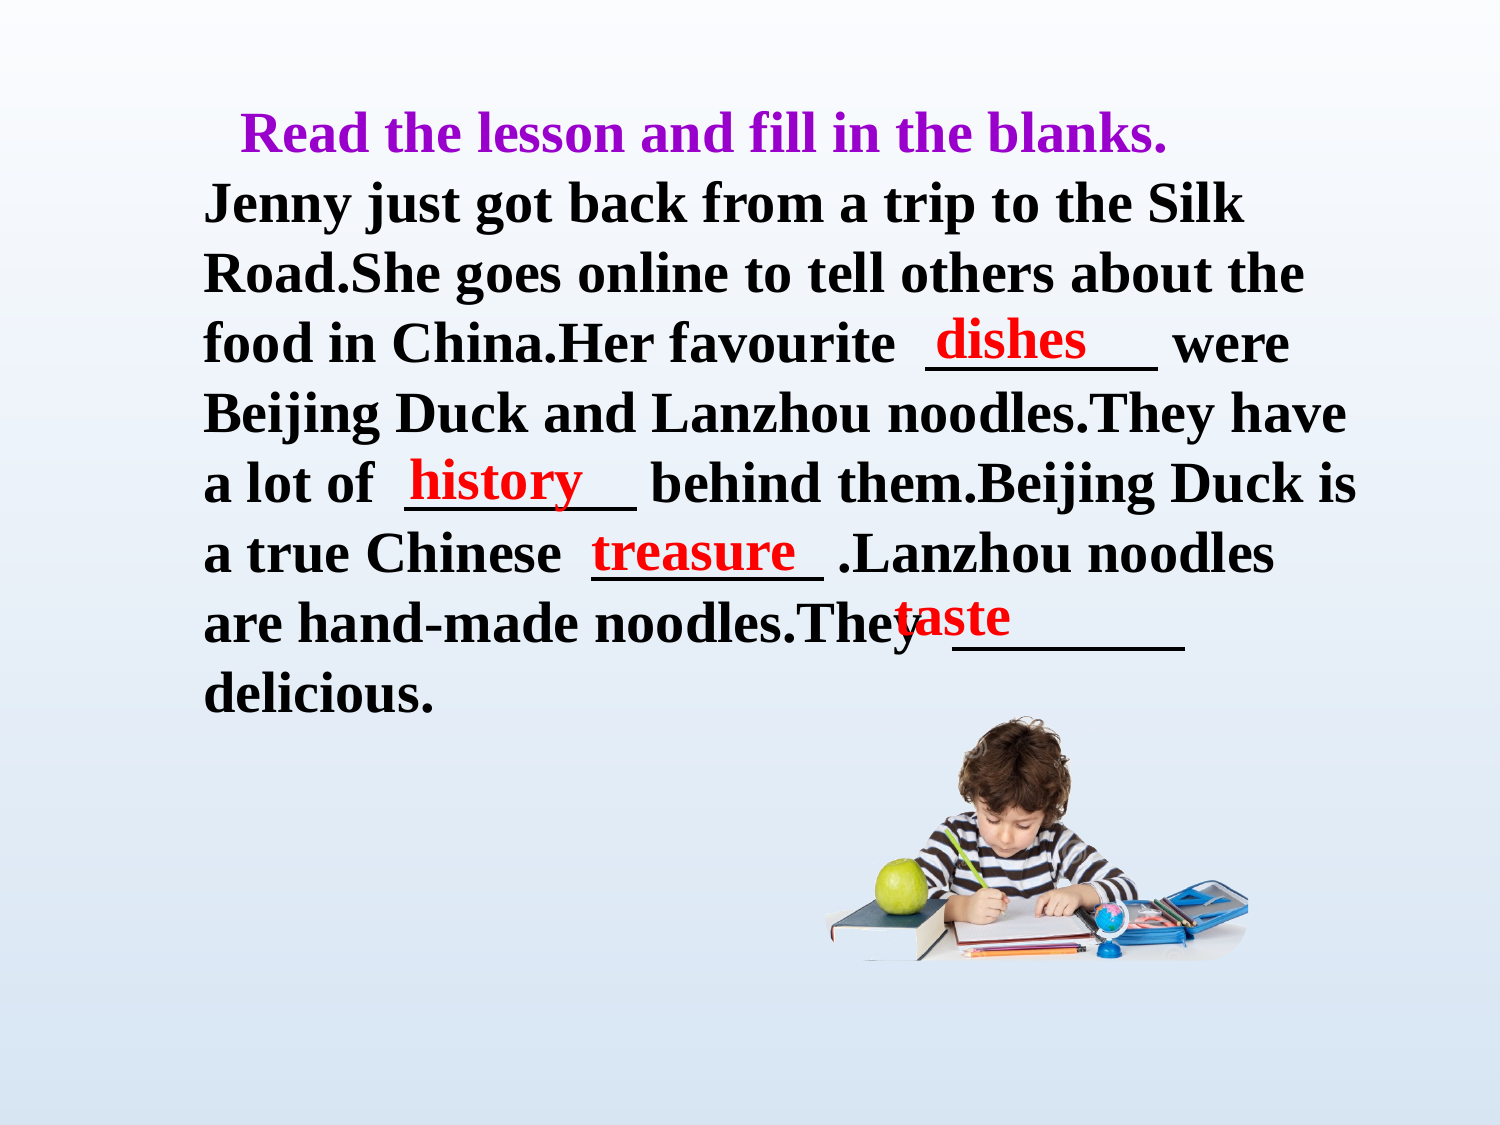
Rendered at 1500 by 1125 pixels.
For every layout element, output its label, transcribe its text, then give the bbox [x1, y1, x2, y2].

text_box dishes [920, 292, 1103, 378]
text_box taste [880, 569, 1027, 655]
text_box history [394, 433, 600, 519]
picture [824, 693, 1249, 961]
text_box Read the lesson and fill in the blanks. Jenny just got back from a trip to the Silk Road.She goes online to tell others about the food in China.Her favourite were Beijing Duck and Lanzhou noodles.They have a lot of behind them.Beijing Duck is a true Chinese .Lanzhou noodles are hand-made noodles.They delicious. [188, 86, 1379, 802]
text_box treasure [576, 504, 812, 590]
